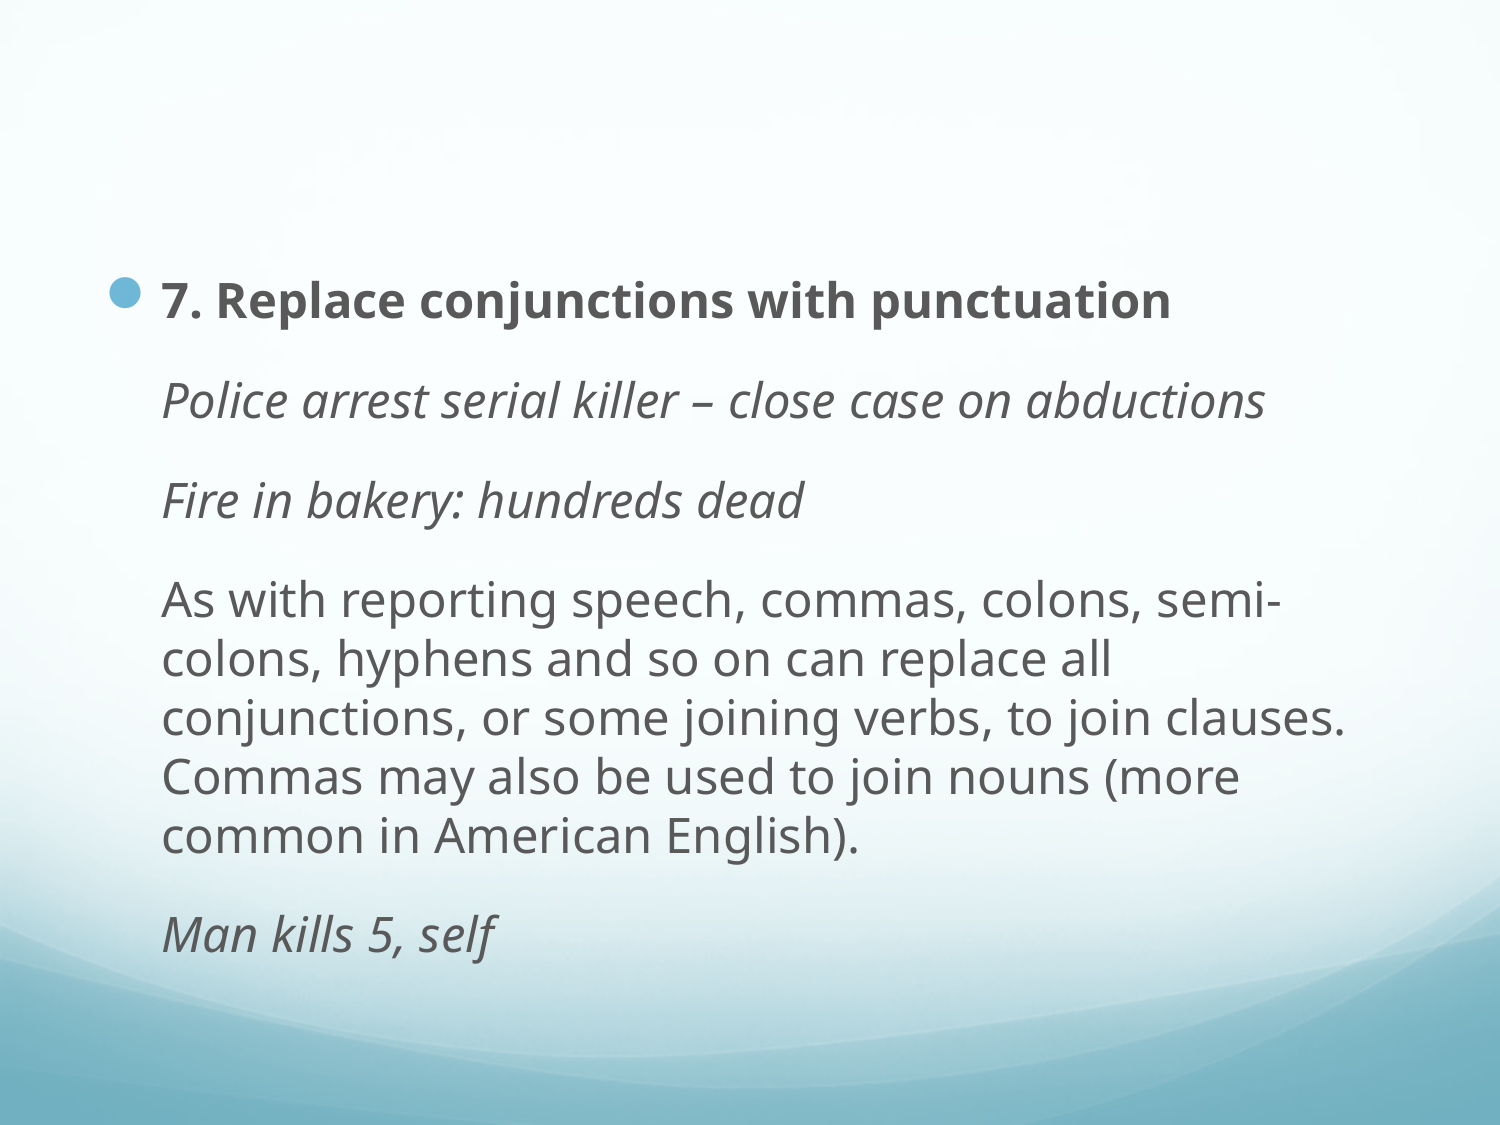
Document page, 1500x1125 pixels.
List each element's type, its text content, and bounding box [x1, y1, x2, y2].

list 7. Replace conjunctions with punctuation Police arrest serial killer – close case on abductions Fire in bakery: hundreds dead As with reporting speech, commas, colons, semi-colons, hyphens and so on can replace all conjunctions, or some joining verbs, to join clauses. Commas may also be used to join nouns (more common in American English). Man kills 5, self [90, 262, 1410, 975]
